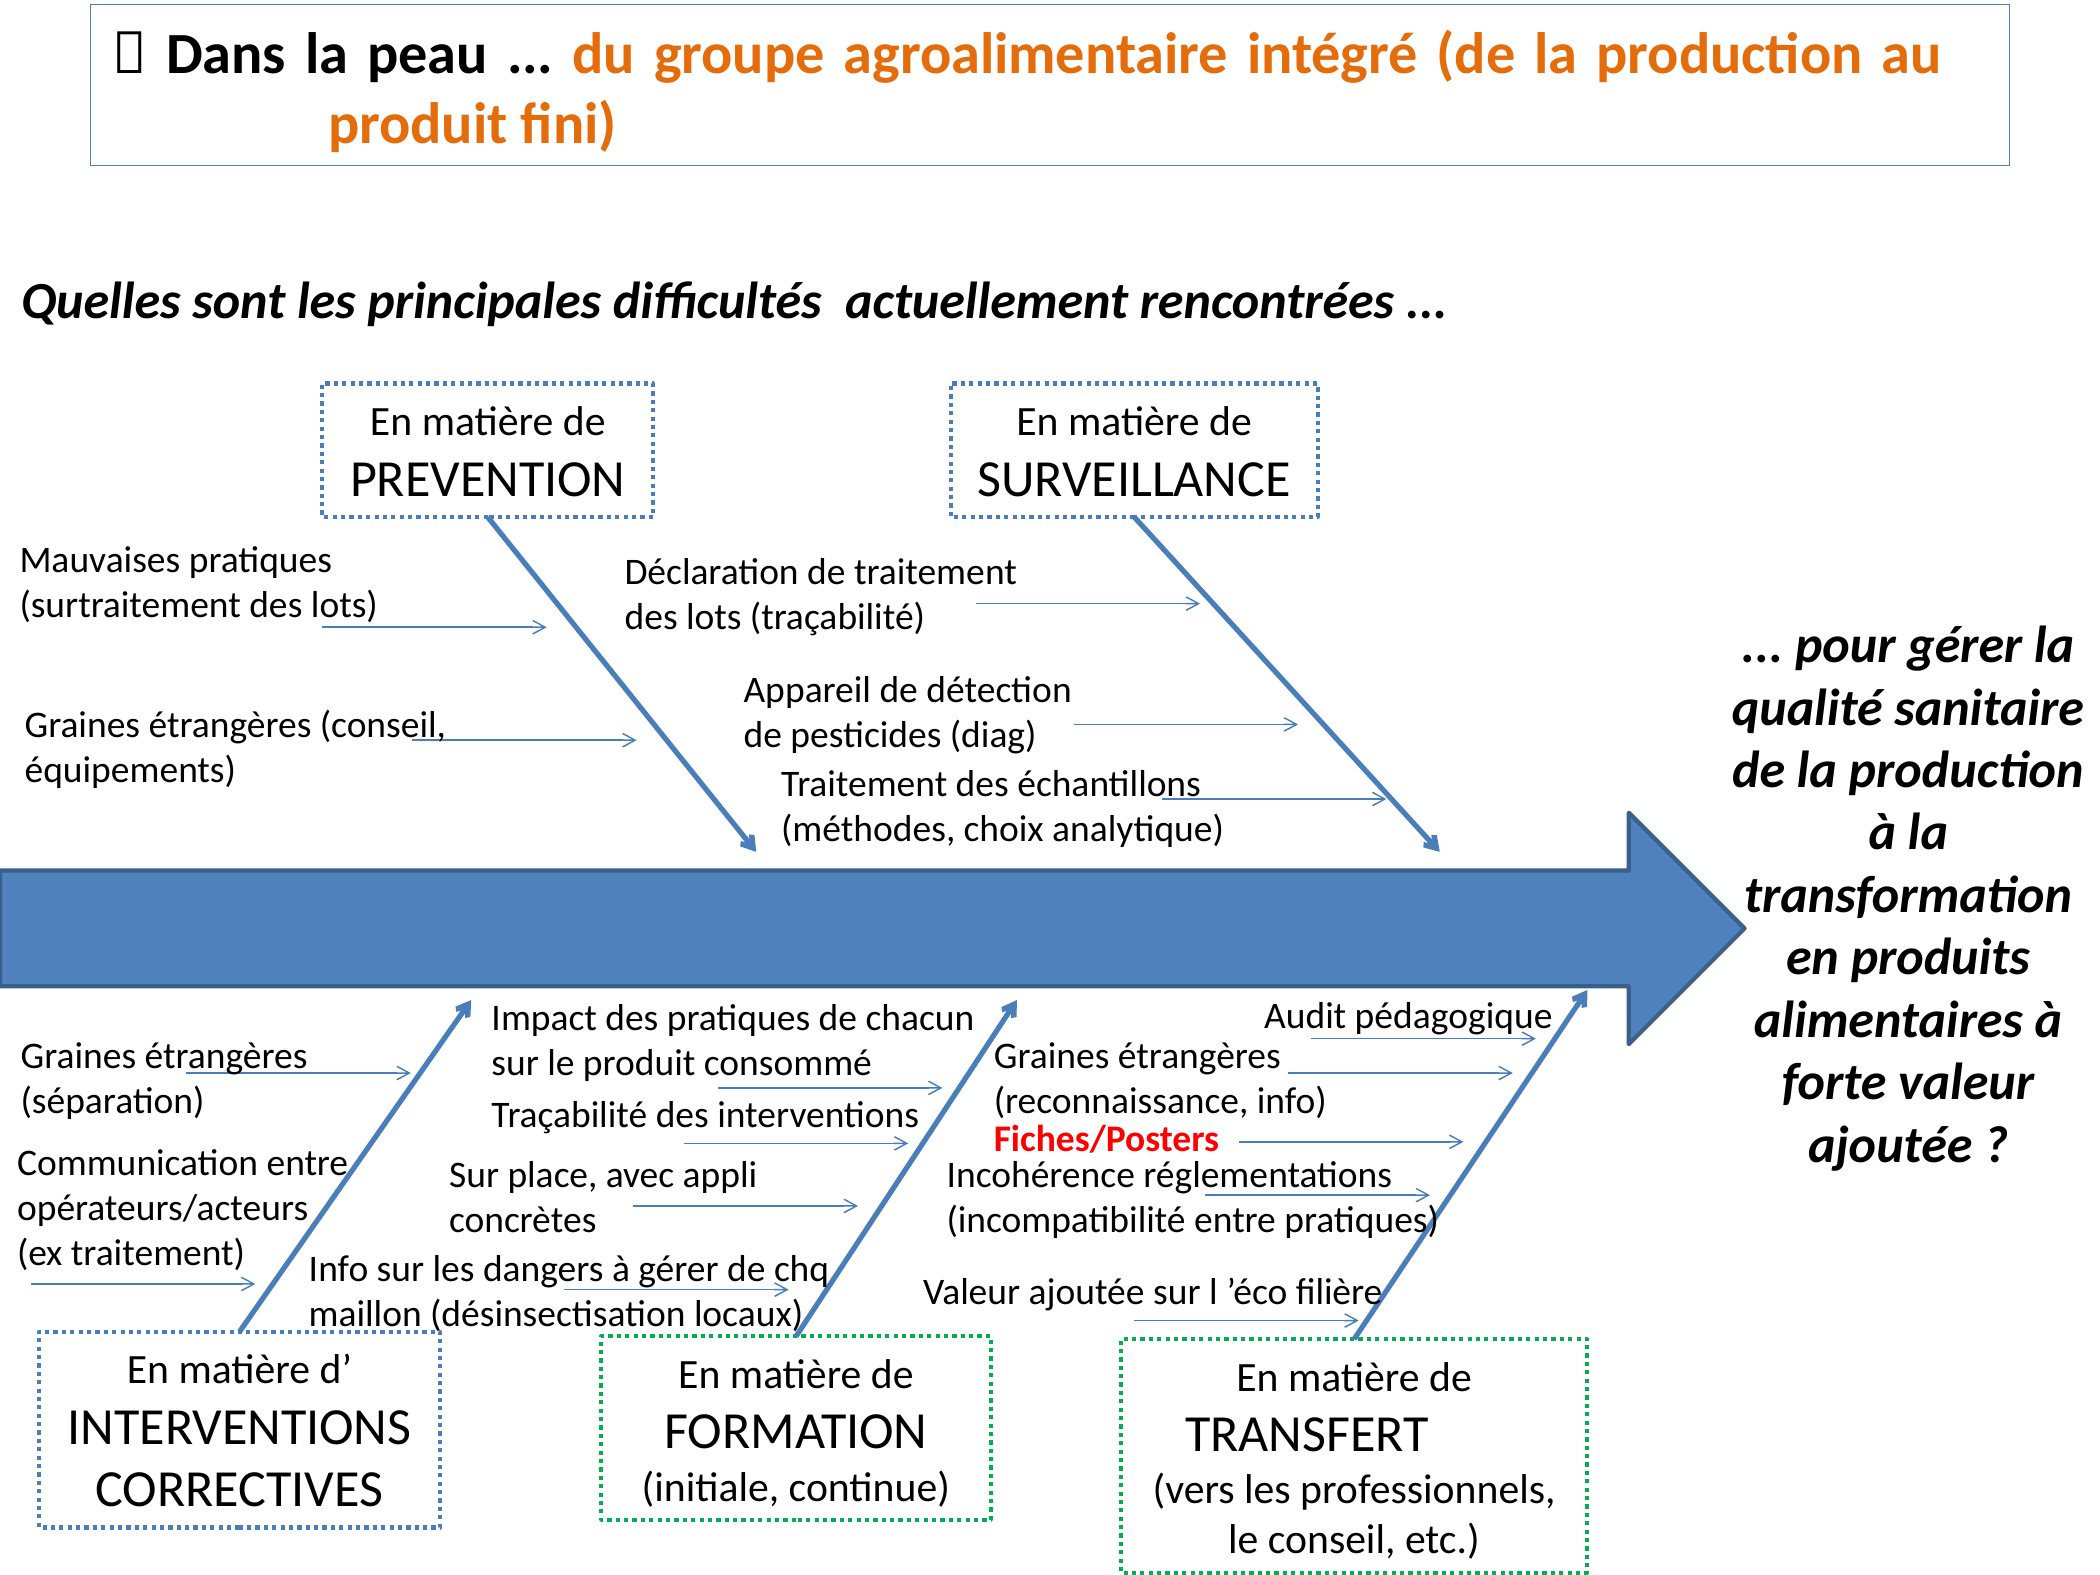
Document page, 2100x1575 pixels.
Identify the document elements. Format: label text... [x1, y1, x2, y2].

text_box  Dans la peau ... du groupe agroalimentaire intégré (de la production au produit fini) [90, 4, 2010, 166]
text_box En matière de SURVEILLANCE [950, 383, 1318, 518]
text_box Graines étrangères (séparation) [5, 1023, 234, 1129]
text_box Mauvaises pratiques (surtraitement des lots) [4, 527, 482, 633]
text_box Info sur les dangers à gérer de chq maillon (désinsectisation locaux) [294, 1236, 791, 1342]
text_box Quelles sont les principales difficultés actuellement rencontrées ... [0, 255, 1472, 340]
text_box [1133, 518, 1440, 853]
text_box Appareil de détection de pesticides (diag) [760, 657, 1128, 763]
text_box Déclaration de traitement des lots (traçabilité) [760, 539, 1035, 645]
text_box Audit pédagogique [1249, 983, 1650, 1044]
text_box [0, 810, 1747, 1026]
text_box Fiches/Posters [1023, 1106, 1244, 1167]
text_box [239, 999, 472, 1332]
text_box Valeur ajoutée sur l ’éco filière [1023, 1259, 1348, 1320]
text_box Incohérence réglementations (incompatibilité entre pratiques) [1023, 1150, 1348, 1247]
text_box Impact des pratiques de chacun sur le produit consommé [476, 985, 1039, 1091]
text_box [795, 999, 1018, 1337]
text_box Traçabilité des interventions [477, 1091, 790, 1142]
text_box ... pour gérer la qualité sanitaire de la production à la transformation en produits alimentaires à forte valeur ajoutée ? [1701, 599, 2100, 1184]
text_box En matière de FORMATION (initiale, continue) [601, 1342, 991, 1520]
text_box Communication entre opérateurs/acteurs (ex traitement) [2, 1130, 234, 1280]
text_box Graines étrangères (reconnaissance, info) [1023, 1023, 1348, 1129]
text_box Sur place, avec appli concrètes [477, 1142, 790, 1236]
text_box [487, 518, 757, 853]
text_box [1353, 989, 1588, 1340]
text_box En matière d’ INTERVENTIONS CORRECTIVES [39, 1331, 441, 1528]
text_box En matière de PREVENTION [322, 383, 654, 518]
text_box Graines étrangères (conseil, équipements) [9, 692, 482, 798]
text_box En matière de TRANSFERT (vers les professionnels, le conseil, etc.) [1120, 1339, 1588, 1573]
text_box Traitement des échantillons (méthodes, choix analytique) [766, 752, 1130, 857]
